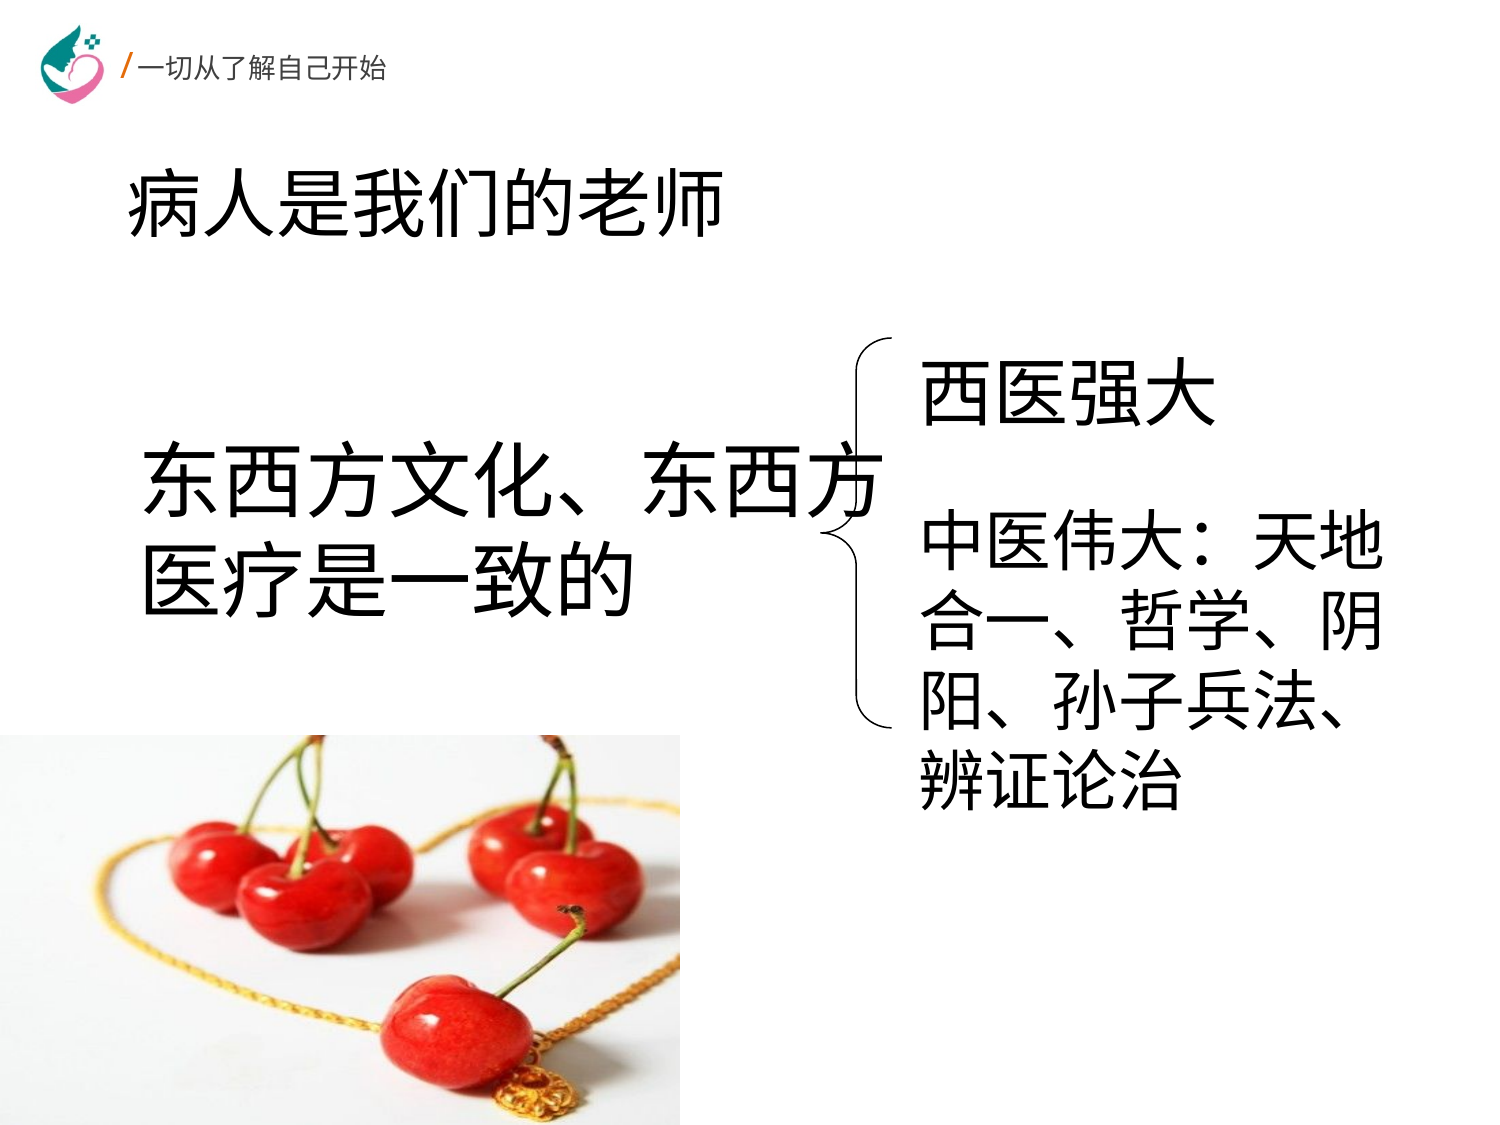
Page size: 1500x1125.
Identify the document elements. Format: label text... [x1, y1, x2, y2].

text_box [856, 337, 892, 420]
text_box 东西方文化、东西方医疗是一致的 [123, 420, 904, 636]
text_box 病人是我们的老师 [112, 148, 916, 254]
text_box [856, 636, 892, 728]
text_box 西医强大 [903, 337, 1400, 443]
picture [35, 23, 111, 106]
picture [0, 734, 680, 1125]
text_box 中医伟大：天地合一、哲学、阴阳、孙子兵法、辨证论治 [903, 491, 1412, 827]
